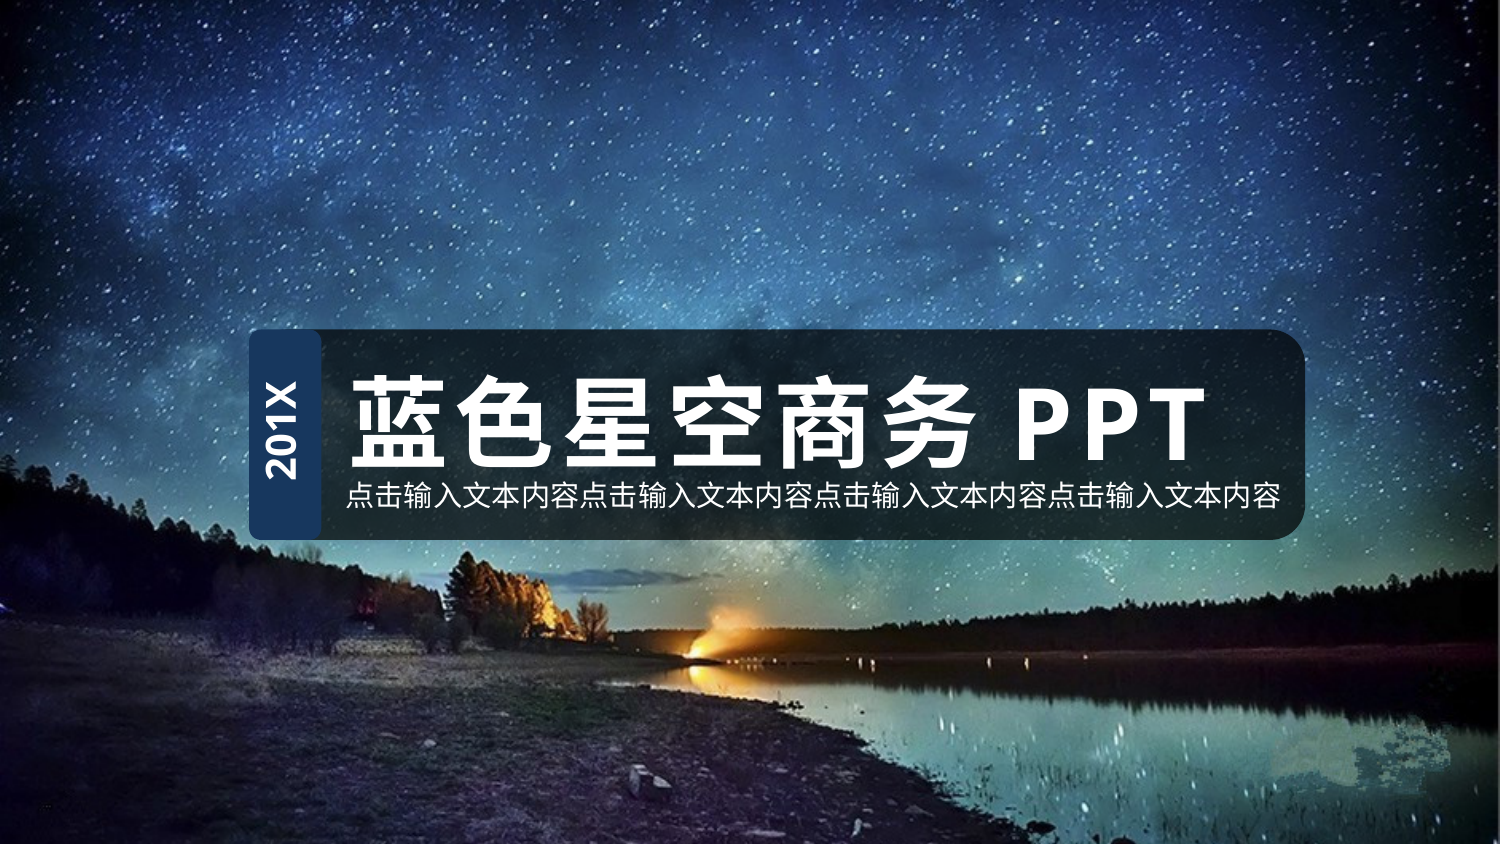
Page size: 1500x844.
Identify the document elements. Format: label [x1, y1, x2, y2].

picture [0, 0, 1500, 844]
text_box [327, 353, 1301, 627]
text_box [248, 329, 1306, 541]
